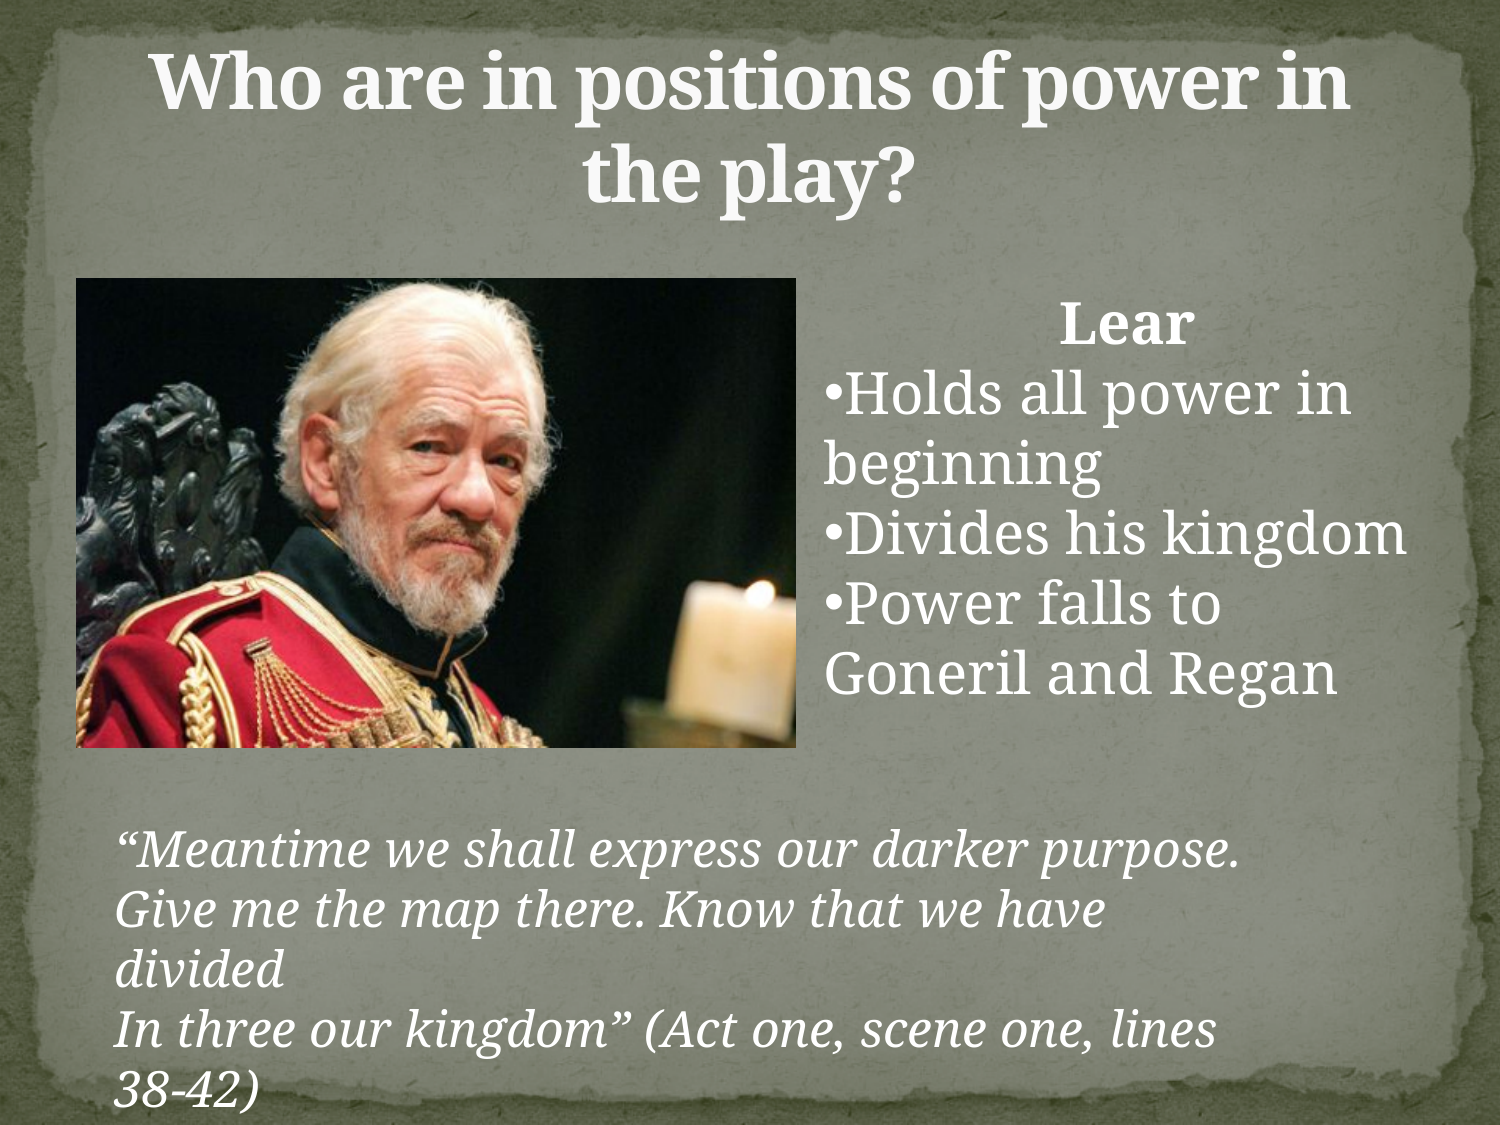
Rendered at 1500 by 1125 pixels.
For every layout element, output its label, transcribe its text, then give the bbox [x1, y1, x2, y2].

title Who are in positions of power in the play? [74, 24, 1425, 225]
text_box “Meantime we shall express our darker purpose. Give me the map there. Know that we have divided In three our kingdom” (Act one, scene one, lines 38-42) [100, 810, 1270, 1125]
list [79, 281, 795, 746]
text_box Lear Holds all power in beginning Divides his kingdom Power falls to Goneril and Regan [809, 278, 1447, 759]
